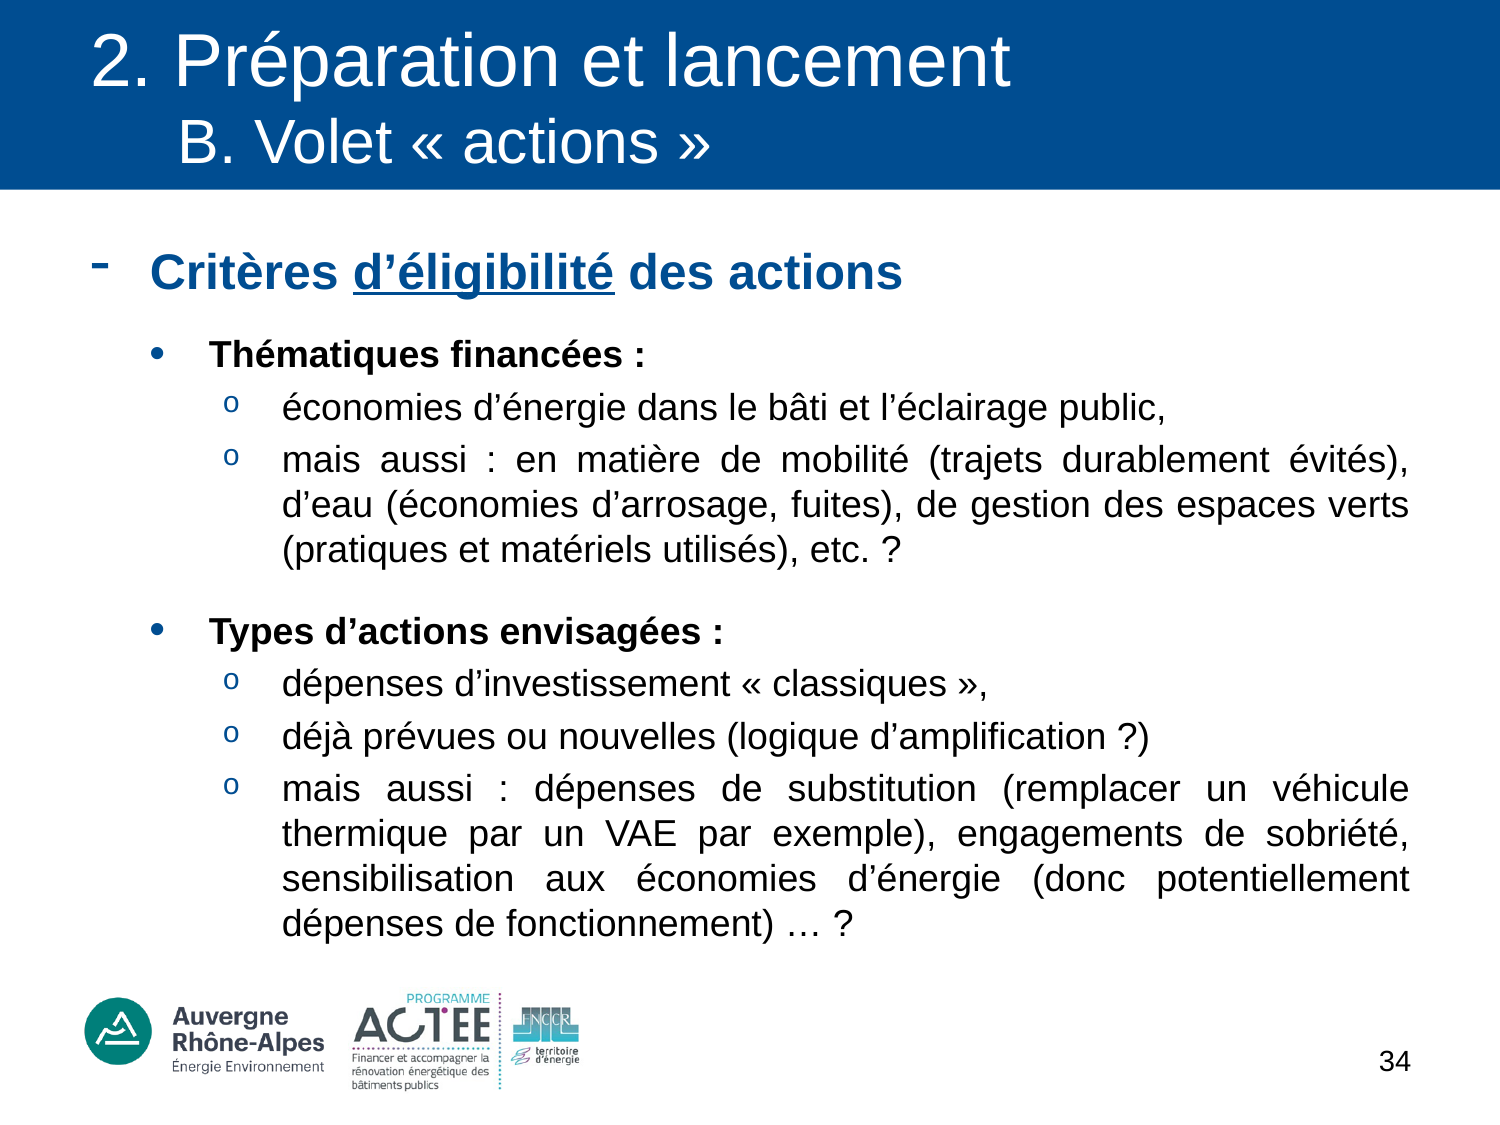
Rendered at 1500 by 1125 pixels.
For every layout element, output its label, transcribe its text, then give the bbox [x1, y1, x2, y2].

list Critères d’éligibilité des actions Thématiques financées : économies d’énergie dans le bâti et l’éclairage public, mais aussi : en matière de mobilité (trajets durablement évités), d’eau (économies d’arrosage, fuites), de gestion des espaces verts (pratiques et matériels utilisés), etc. ? Types d’actions envisagées : dépenses d’investissement « classiques », déjà prévues ou nouvelles (logique d’amplification ?) mais aussi : dépenses de substitution (remplacer un véhicule thermique par un VAE par exemple), engagements de sobriété, sensibilisation aux économies d’énergie (donc potentiellement dépenses de fonctionnement) … ? [74, 231, 1426, 965]
picture [76, 987, 337, 1085]
picture [348, 987, 586, 1094]
title 2. Préparation et lancement B. Volet « actions » [74, 0, 1426, 188]
